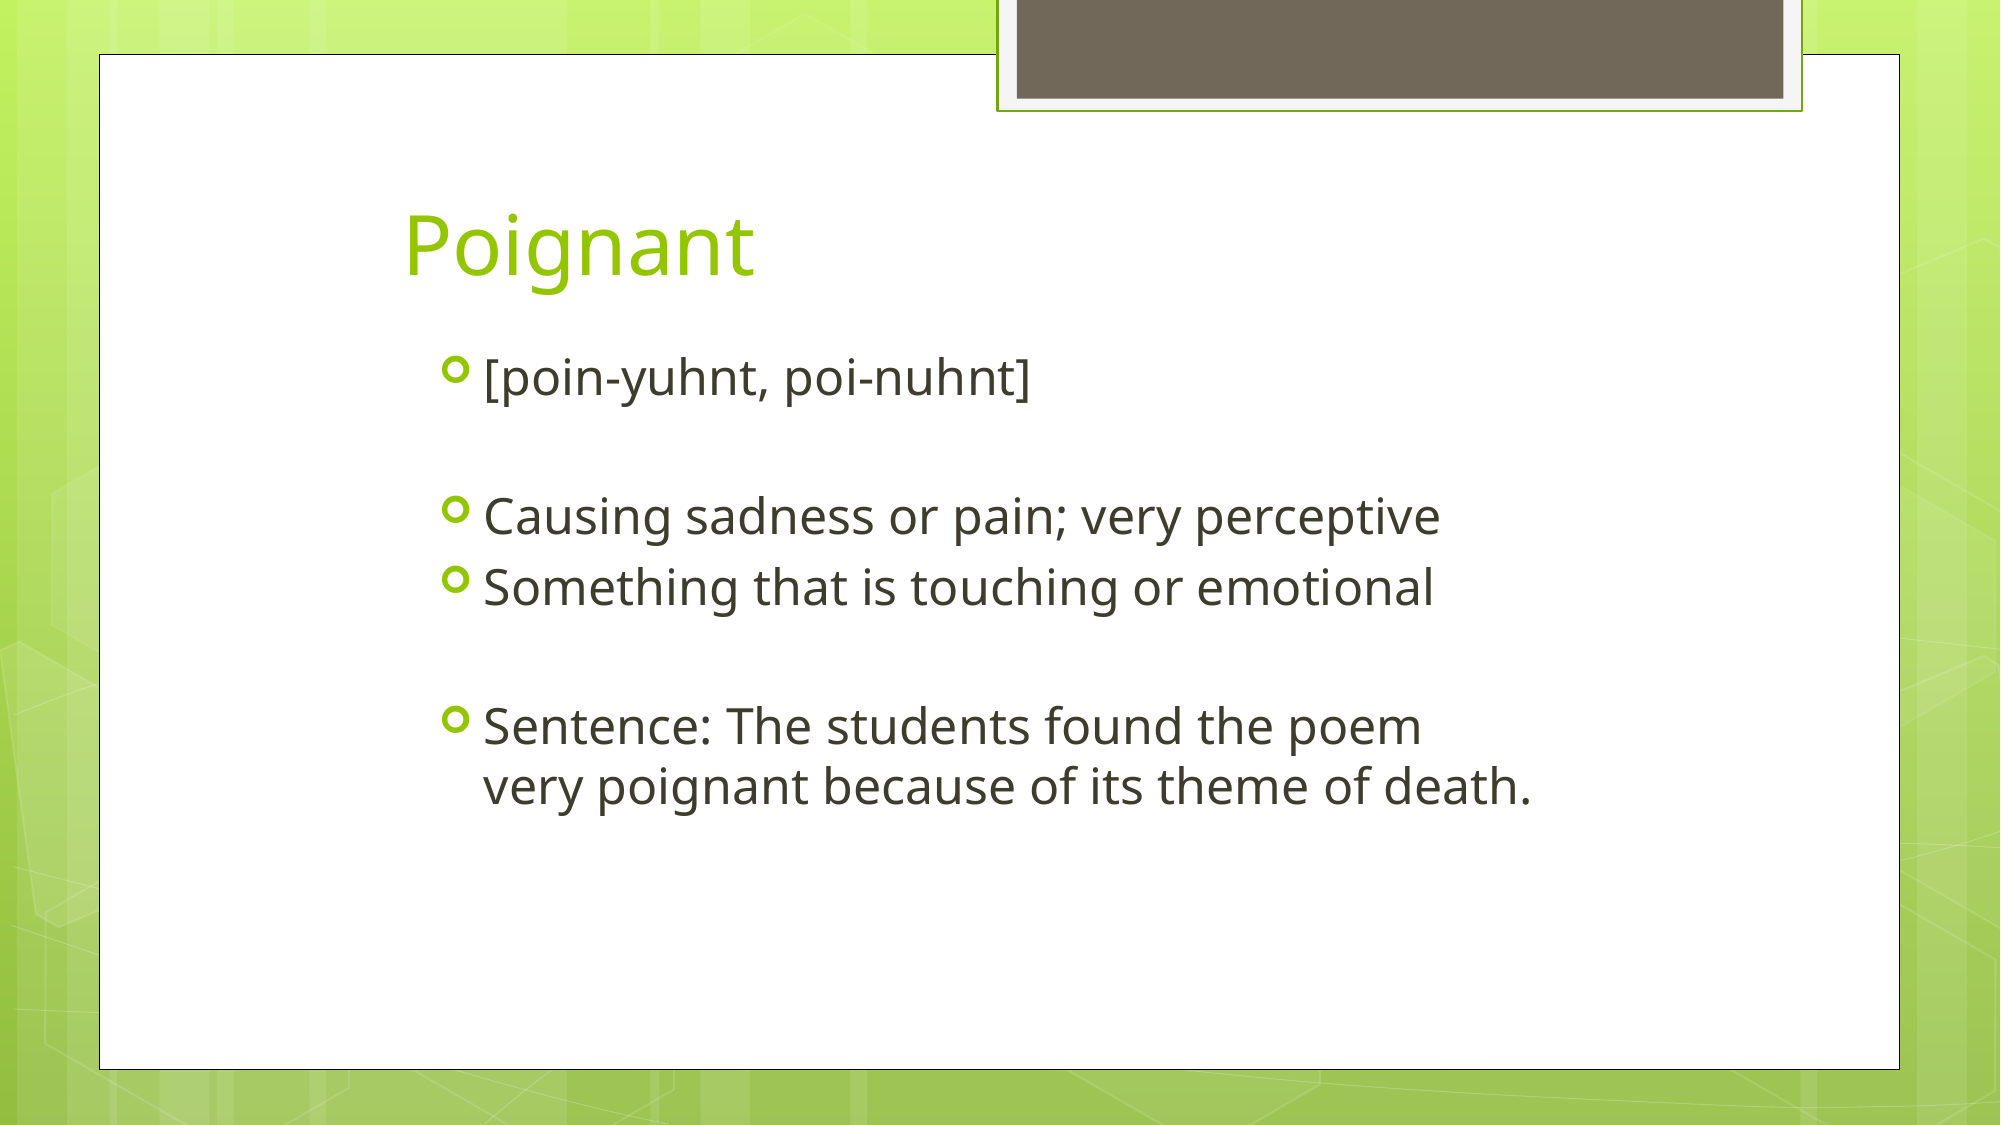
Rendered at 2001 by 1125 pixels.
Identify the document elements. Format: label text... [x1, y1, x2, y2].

title Poignant [387, 112, 1540, 300]
list [poin-yuhnt, poi-nuhnt] Causing sadness or pain; very perceptive Something that is touching or emotional Sentence: The students found the poem very poignant because of its theme of death. [412, 337, 1550, 1025]
